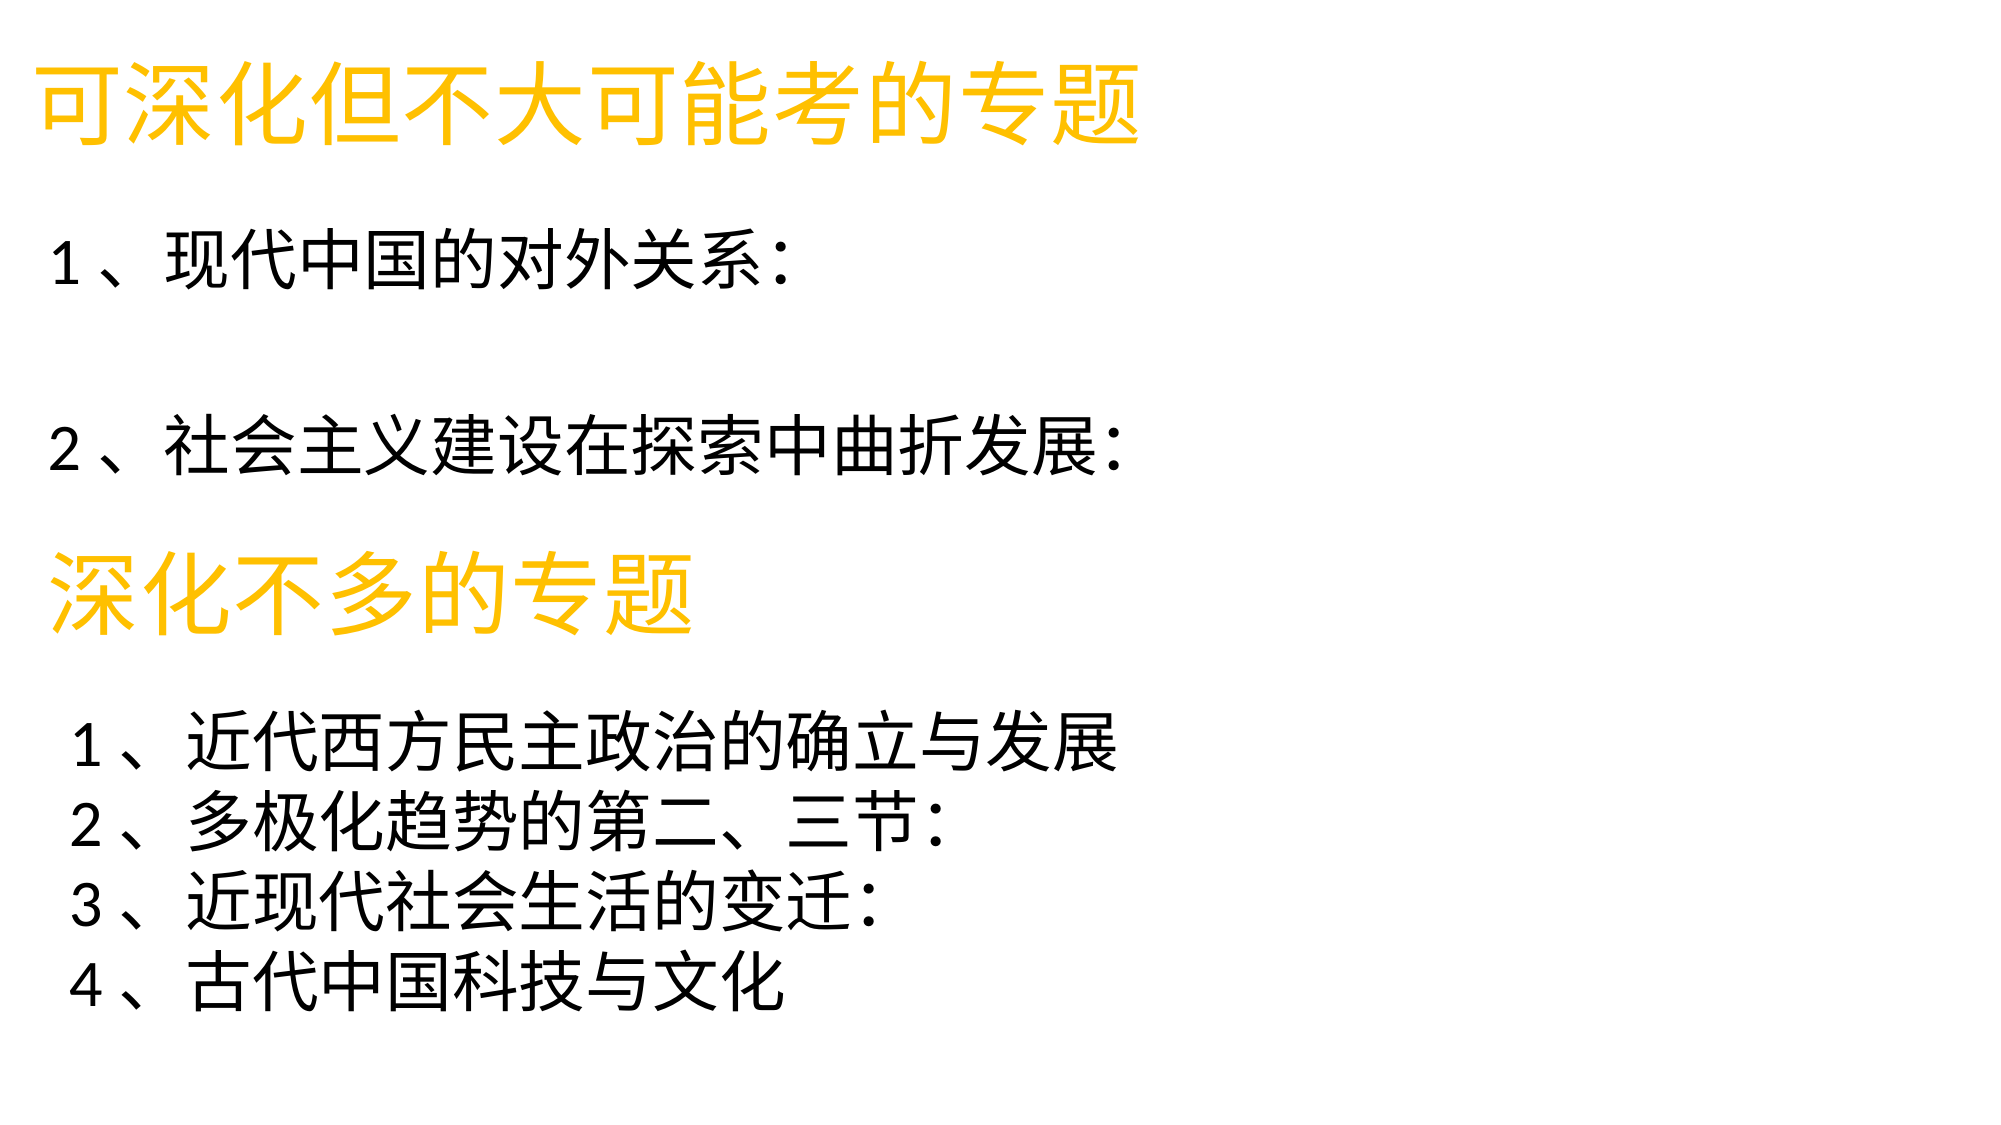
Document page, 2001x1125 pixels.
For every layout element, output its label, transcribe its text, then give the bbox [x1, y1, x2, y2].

text_box 深化不多的专题 [32, 529, 712, 655]
text_box 1、现代中国的对外关系： 2、社会主义建设在探索中曲折发展： [32, 210, 1383, 486]
text_box 1、近代西方民主政治的确立与发展 2、多极化趋势的第二、三节： 3、近现代社会生活的变迁： 4、古代中国科技与文化 [54, 692, 1135, 1027]
text_box 可深化但不大可能考的专题 [16, 39, 1159, 165]
